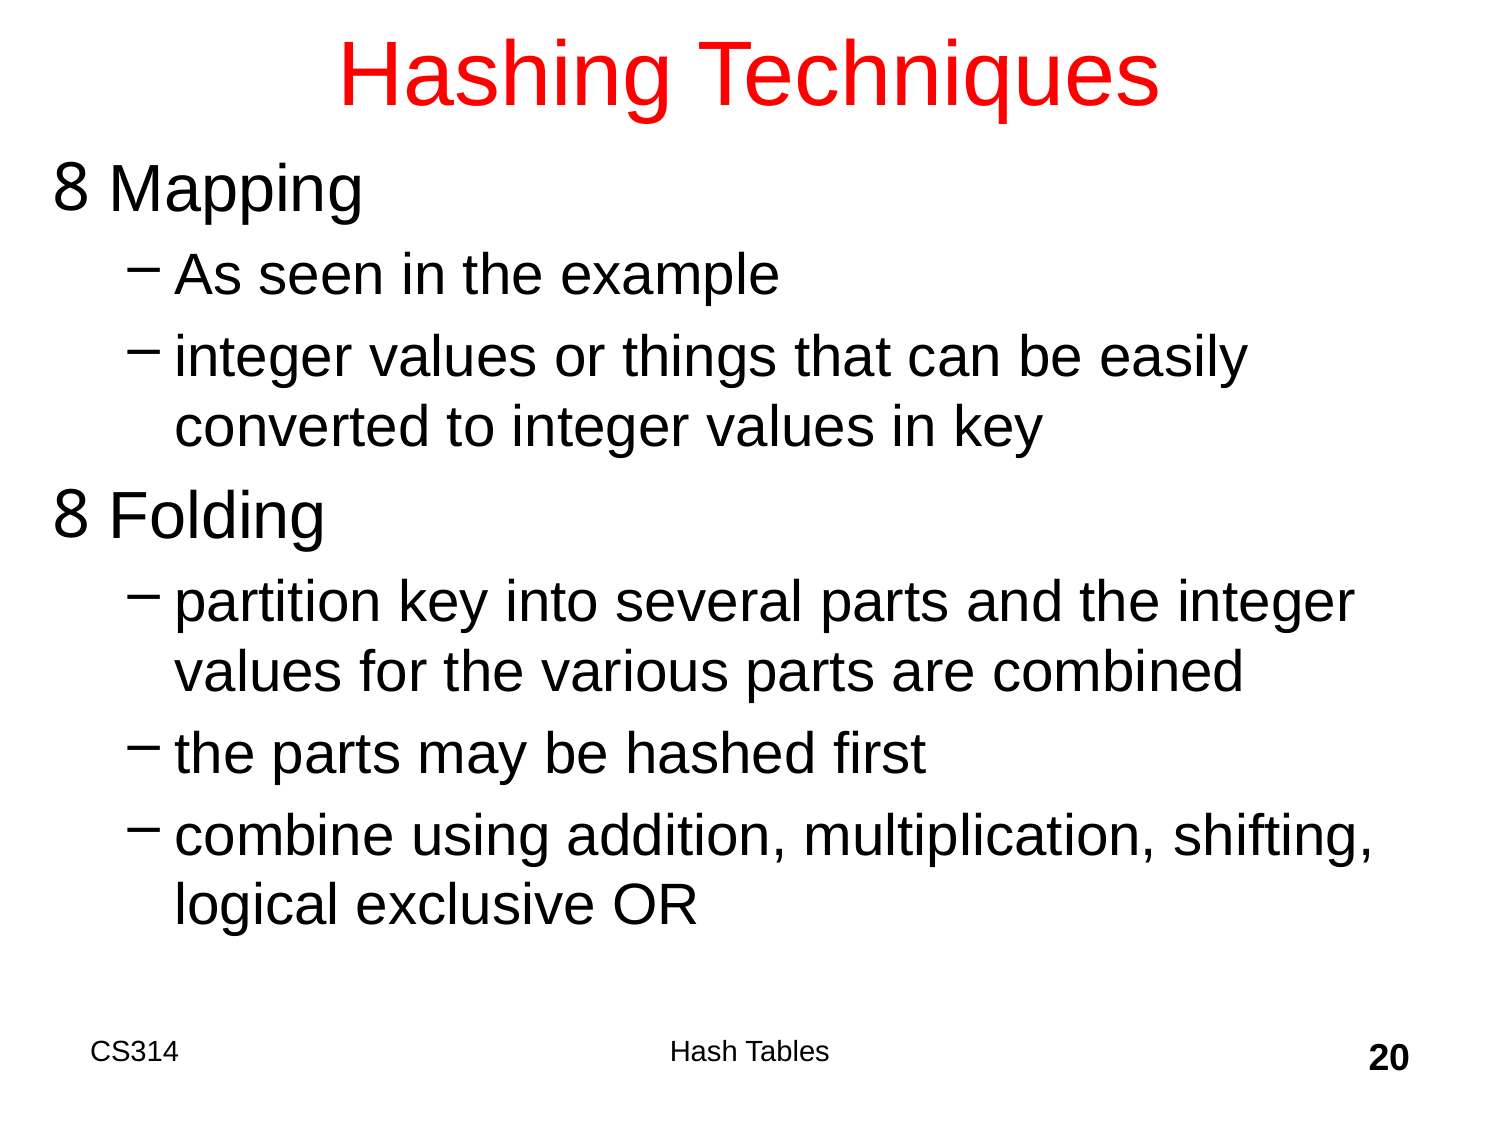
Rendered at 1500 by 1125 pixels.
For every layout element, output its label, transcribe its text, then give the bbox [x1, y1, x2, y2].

list Mapping As seen in the example integer values or things that can be easily converted to integer values in key Folding partition key into several parts and the integer values for the various parts are combined the parts may be hashed first combine using addition, multiplication, shifting, logical exclusive OR [37, 137, 1463, 1038]
slide_number 20 [1112, 1038, 1426, 1101]
title Hashing Techniques [112, 0, 1388, 137]
slide_number CS314 [74, 1038, 451, 1101]
footer Hash Tables [462, 1038, 1038, 1101]
